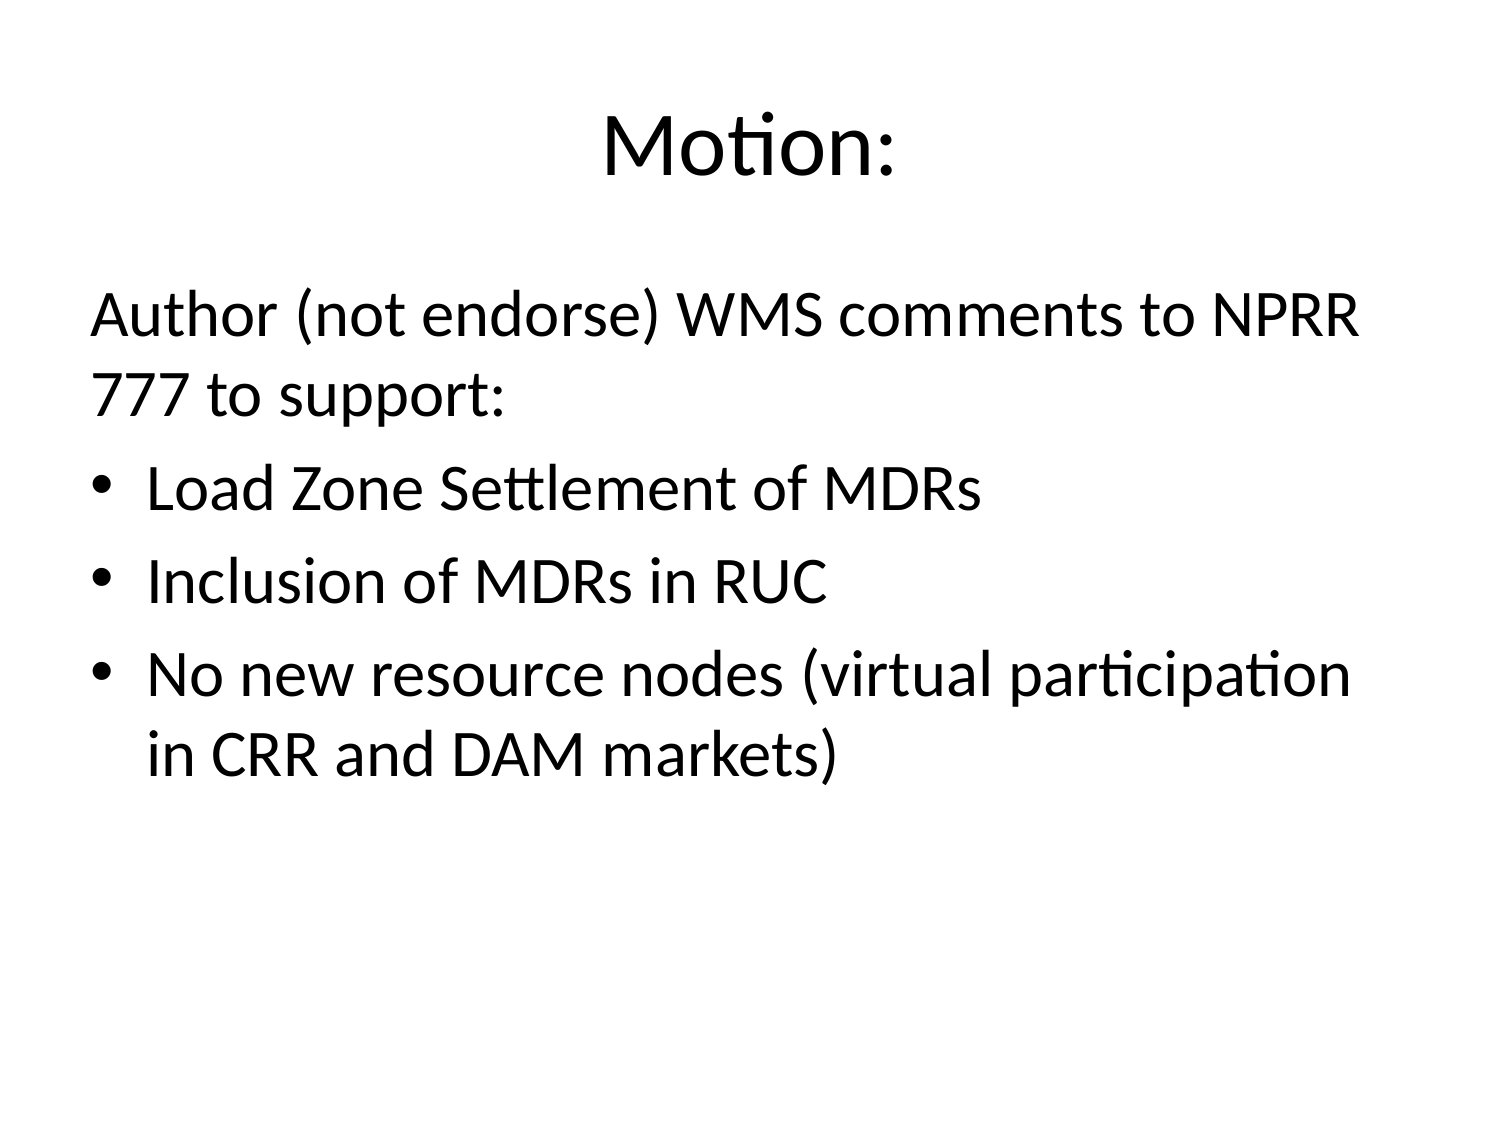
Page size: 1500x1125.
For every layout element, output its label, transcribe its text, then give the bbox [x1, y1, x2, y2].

list Author (not endorse) WMS comments to NPRR 777 to support: Load Zone Settlement of MDRs Inclusion of MDRs in RUC No new resource nodes (virtual participation in CRR and DAM markets) [75, 262, 1425, 1005]
title Motion: [75, 45, 1425, 233]
